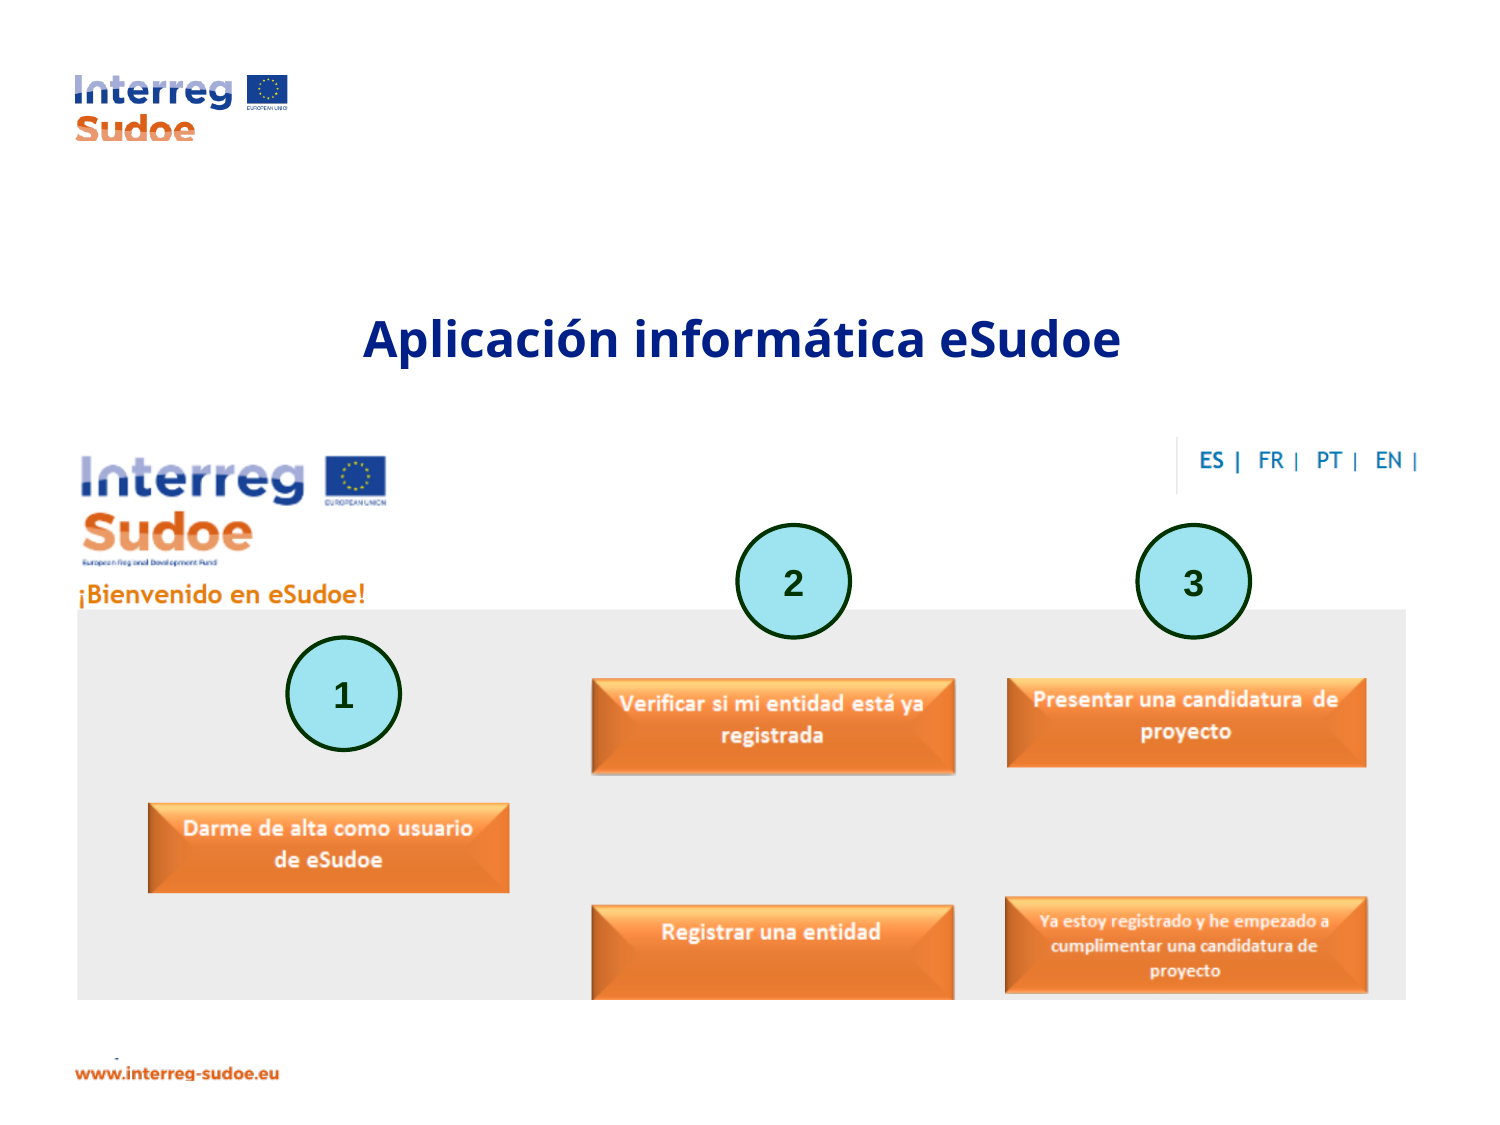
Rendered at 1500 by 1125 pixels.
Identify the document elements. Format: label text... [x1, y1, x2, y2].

picture [62, 437, 1430, 1001]
title Aplicación informática eSudoe [60, 299, 1425, 424]
